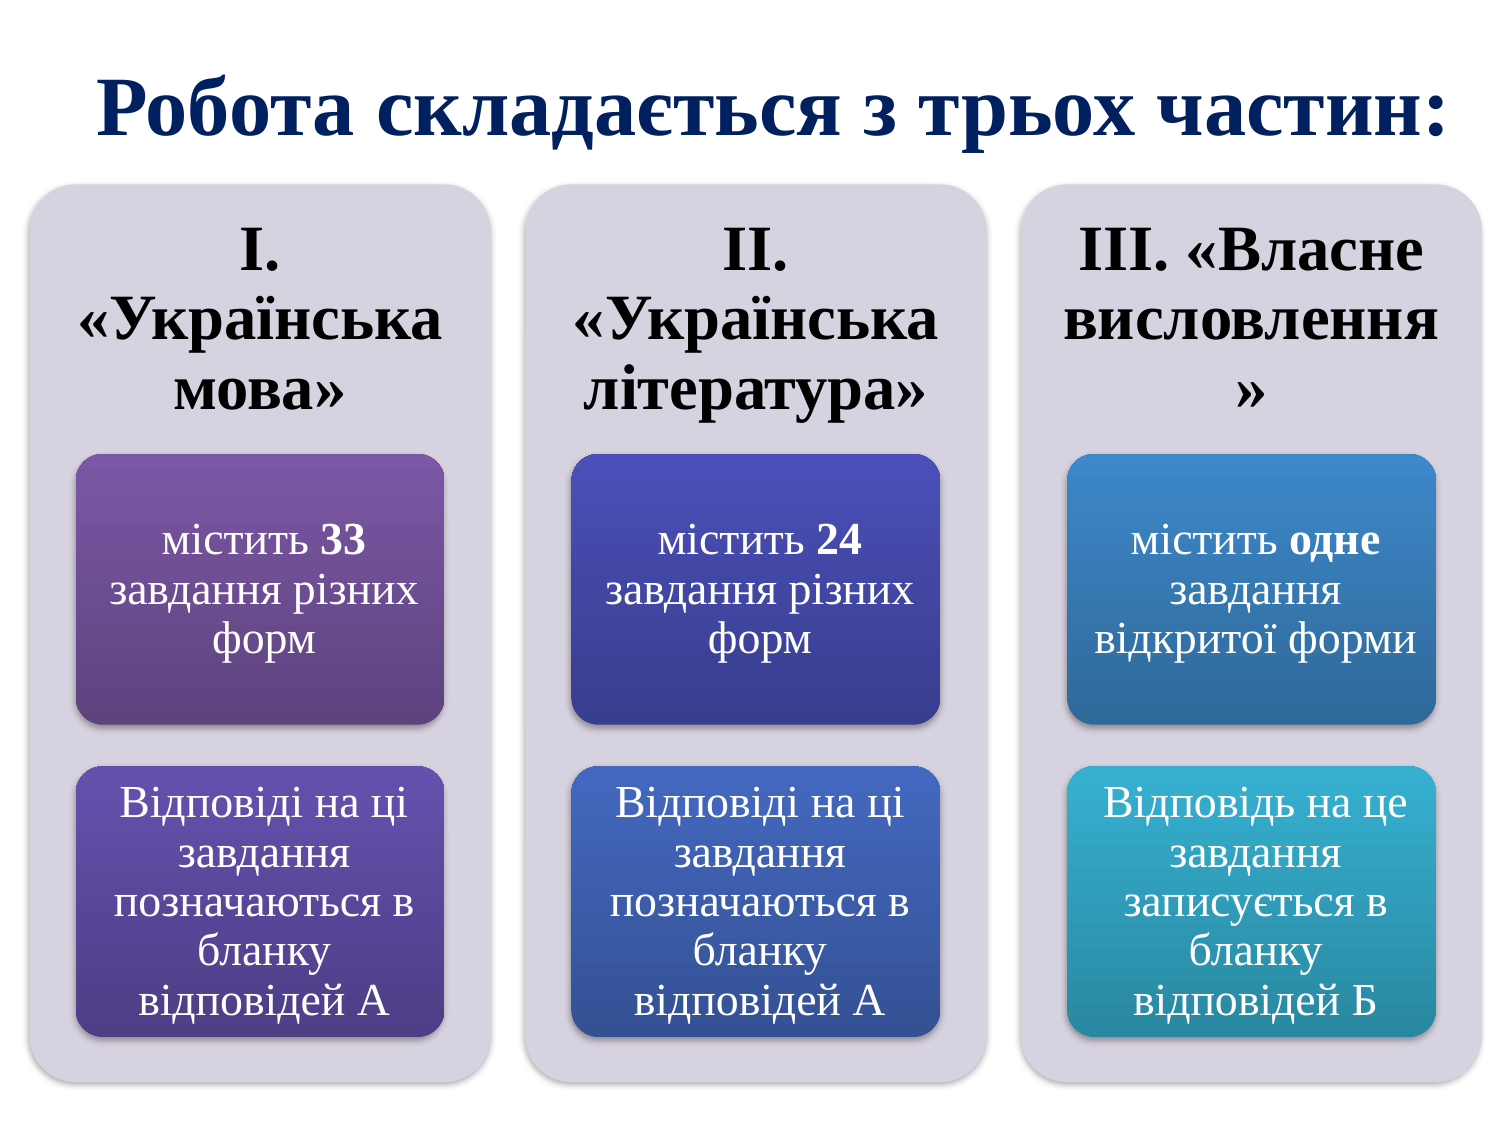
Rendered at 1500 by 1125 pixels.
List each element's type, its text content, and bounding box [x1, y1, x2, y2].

title Робота складається з трьох частин: [76, 30, 1473, 173]
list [29, 184, 1483, 1083]
